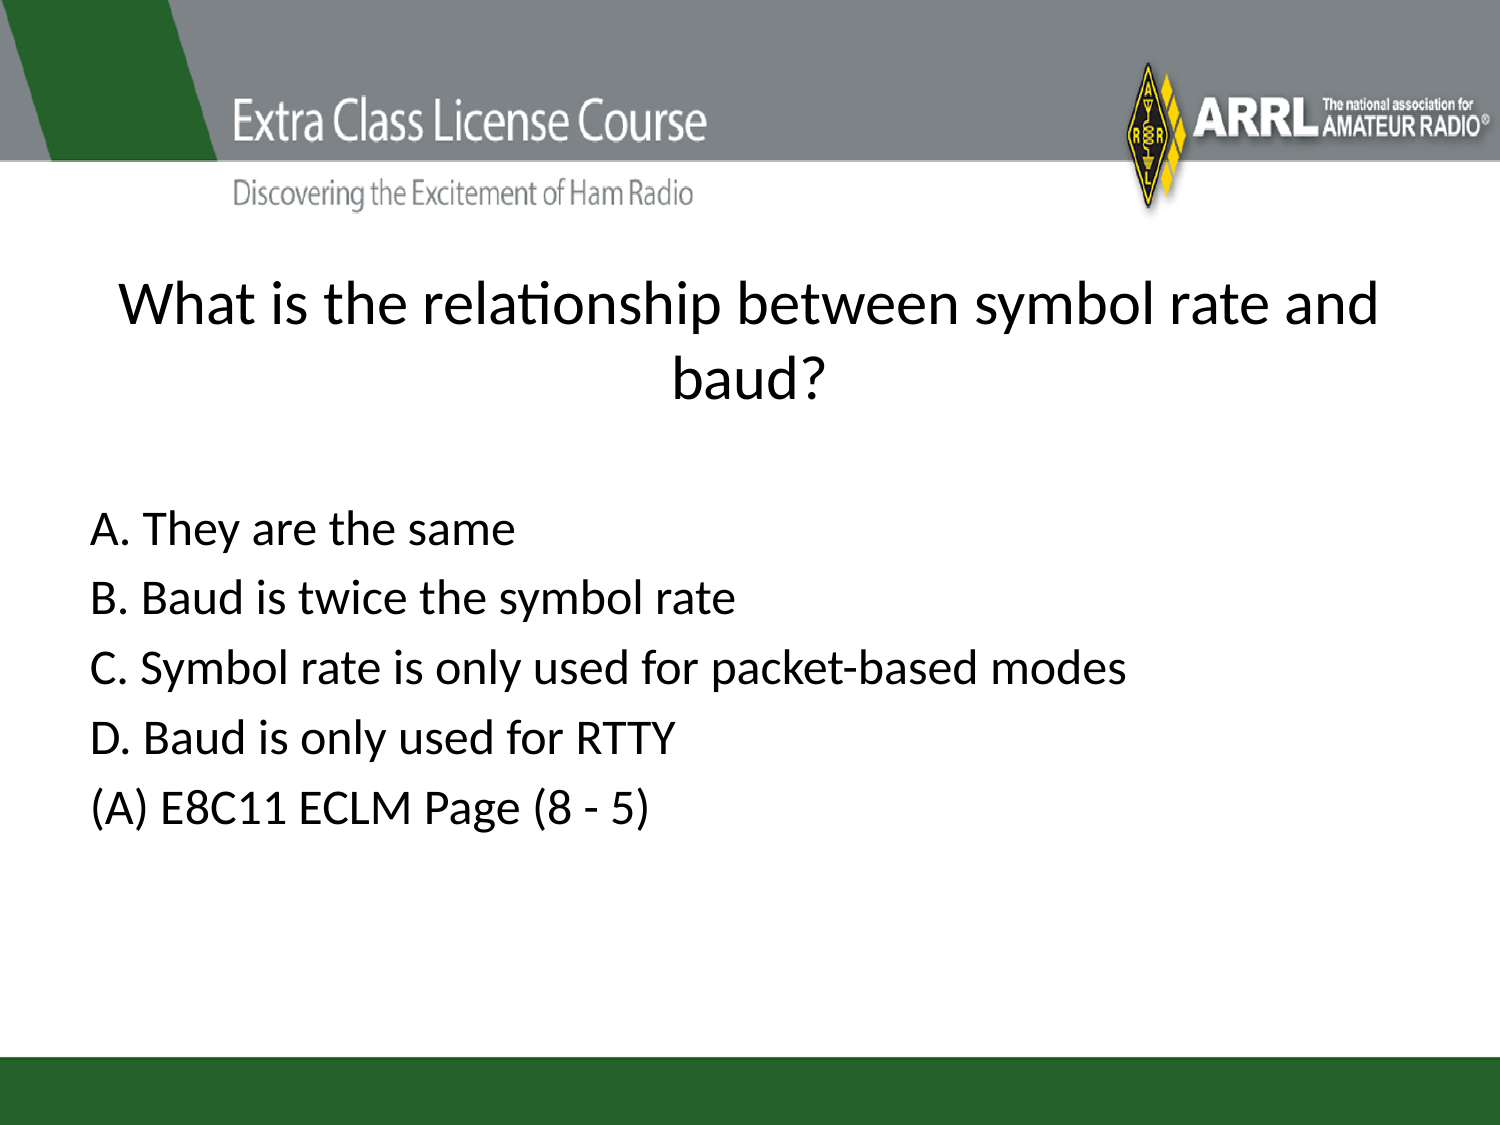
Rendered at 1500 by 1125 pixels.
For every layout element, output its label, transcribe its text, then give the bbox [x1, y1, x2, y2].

list A. They are the same B. Baud is twice the symbol rate C. Symbol rate is only used for packet-based modes D. Baud is only used for RTTY (A) E8C11 ECLM Page (8 - 5) [75, 487, 1425, 1005]
title What is the relationship between symbol rate and baud? [75, 254, 1425, 435]
picture [0, 0, 1500, 1125]
